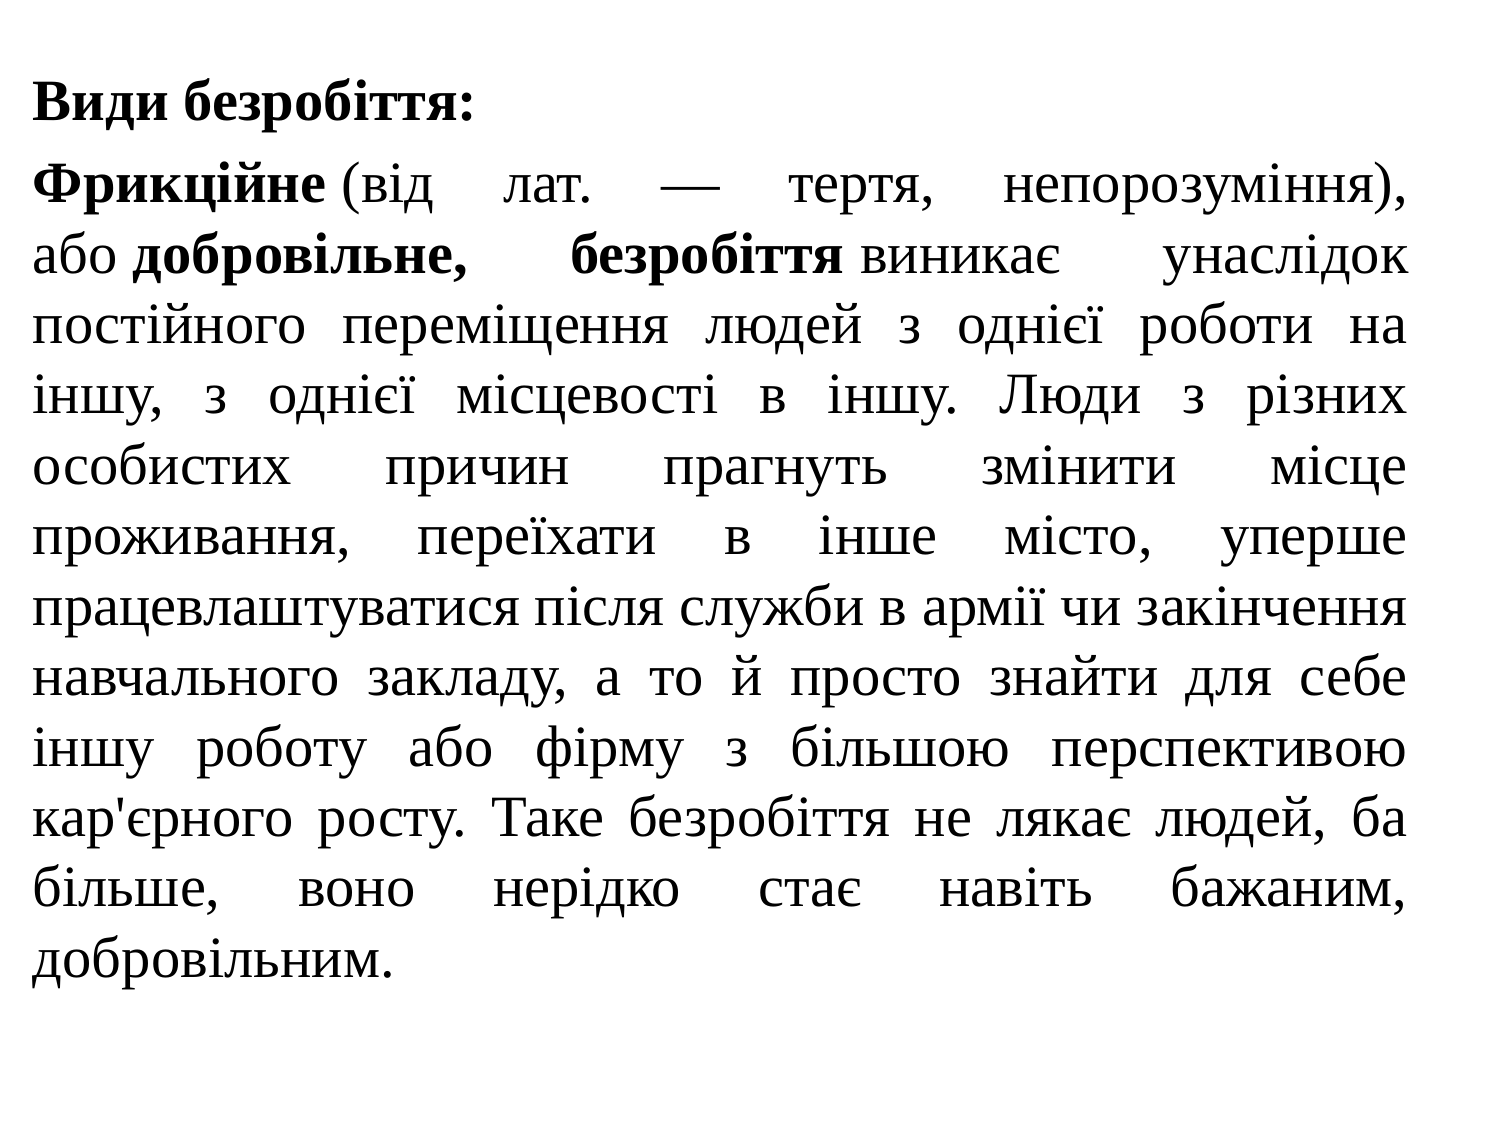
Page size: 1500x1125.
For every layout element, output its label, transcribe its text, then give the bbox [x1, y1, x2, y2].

list Види безробіття: Фрикційне (від лат. — тертя, непорозуміння), або добровільне, безробіття виникає унаслідок постійного переміщення людей з однієї роботи на іншу, з однієї місцевості в іншу. Люди з різних особистих причин прагнуть змінити місце проживання, переїхати в інше місто, уперше працевлаштуватися після служби в армії чи закінчення навчального закладу, а то й просто знайти для себе іншу роботу або фірму з більшою перспективою кар'єрного росту. Таке безробіття не лякає людей, ба більше, воно нерідко стає навіть бажаним, добровільним. [17, 54, 1425, 1005]
